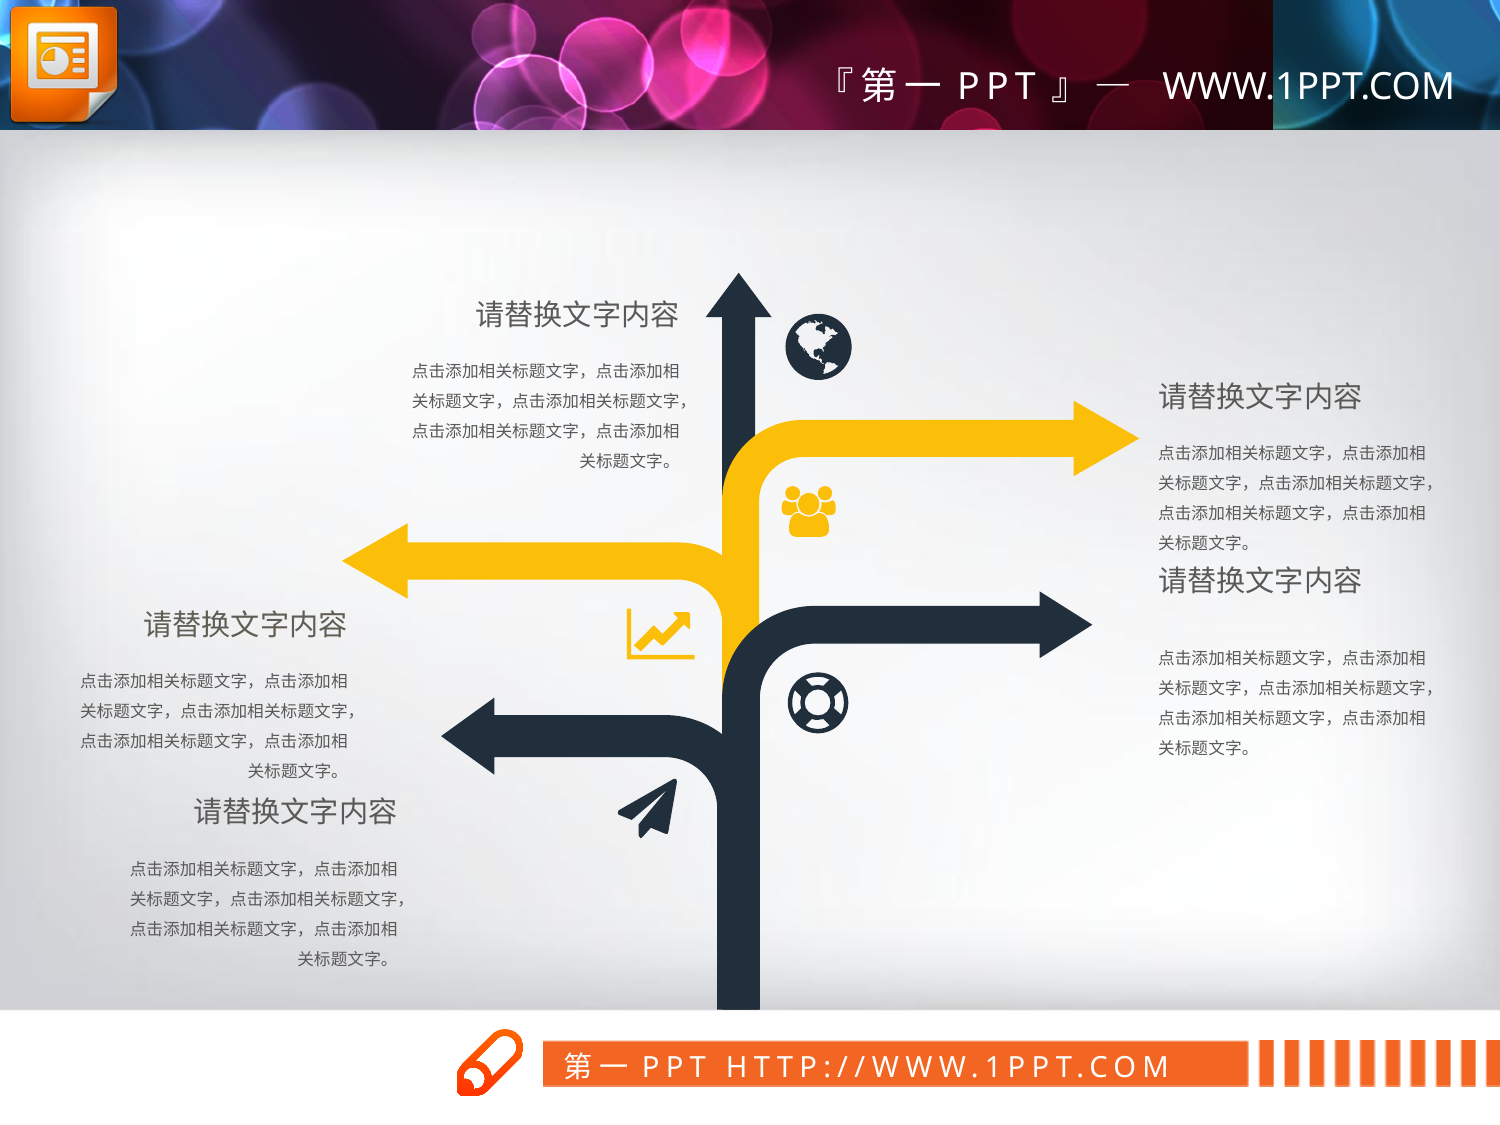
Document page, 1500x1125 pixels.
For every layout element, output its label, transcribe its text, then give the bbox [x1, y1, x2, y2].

picture [543, 1040, 1500, 1087]
text_box [781, 486, 836, 537]
text_box 请替换文字内容 点击添加相关标题文字，点击添加相关标题文字，点击添加相关标题文字，点击添加相关标题文字，点击添加相关标题文字。 [104, 786, 413, 976]
text_box 请替换文字内容 点击添加相关标题文字，点击添加相关标题文字，点击添加相关标题文字，点击添加相关标题文字，点击添加相关标题文字。 [391, 288, 695, 499]
text_box [722, 591, 1093, 802]
text_box 请替换文字内容 点击添加相关标题文字，点击添加相关标题文字，点击添加相关标题文字，点击添加相关标题文字，点击添加相关标题文字。 [1143, 581, 1447, 785]
text_box [626, 608, 695, 660]
picture [0, 0, 1500, 1012]
text_box 请替换文字内容 点击添加相关标题文字，点击添加相关标题文字，点击添加相关标题文字，点击添加相关标题文字，点击添加相关标题文字。 [1143, 371, 1447, 581]
text_box [722, 400, 1140, 617]
text_box [705, 272, 772, 488]
text_box [341, 523, 760, 685]
text_box [785, 313, 852, 380]
text_box [617, 778, 678, 839]
text_box 请替换文字内容 点击添加相关标题文字，点击添加相关标题文字，点击添加相关标题文字，点击添加相关标题文字，点击添加相关标题文字。 [59, 598, 363, 808]
text_box [787, 672, 849, 734]
text_box [441, 697, 760, 1010]
